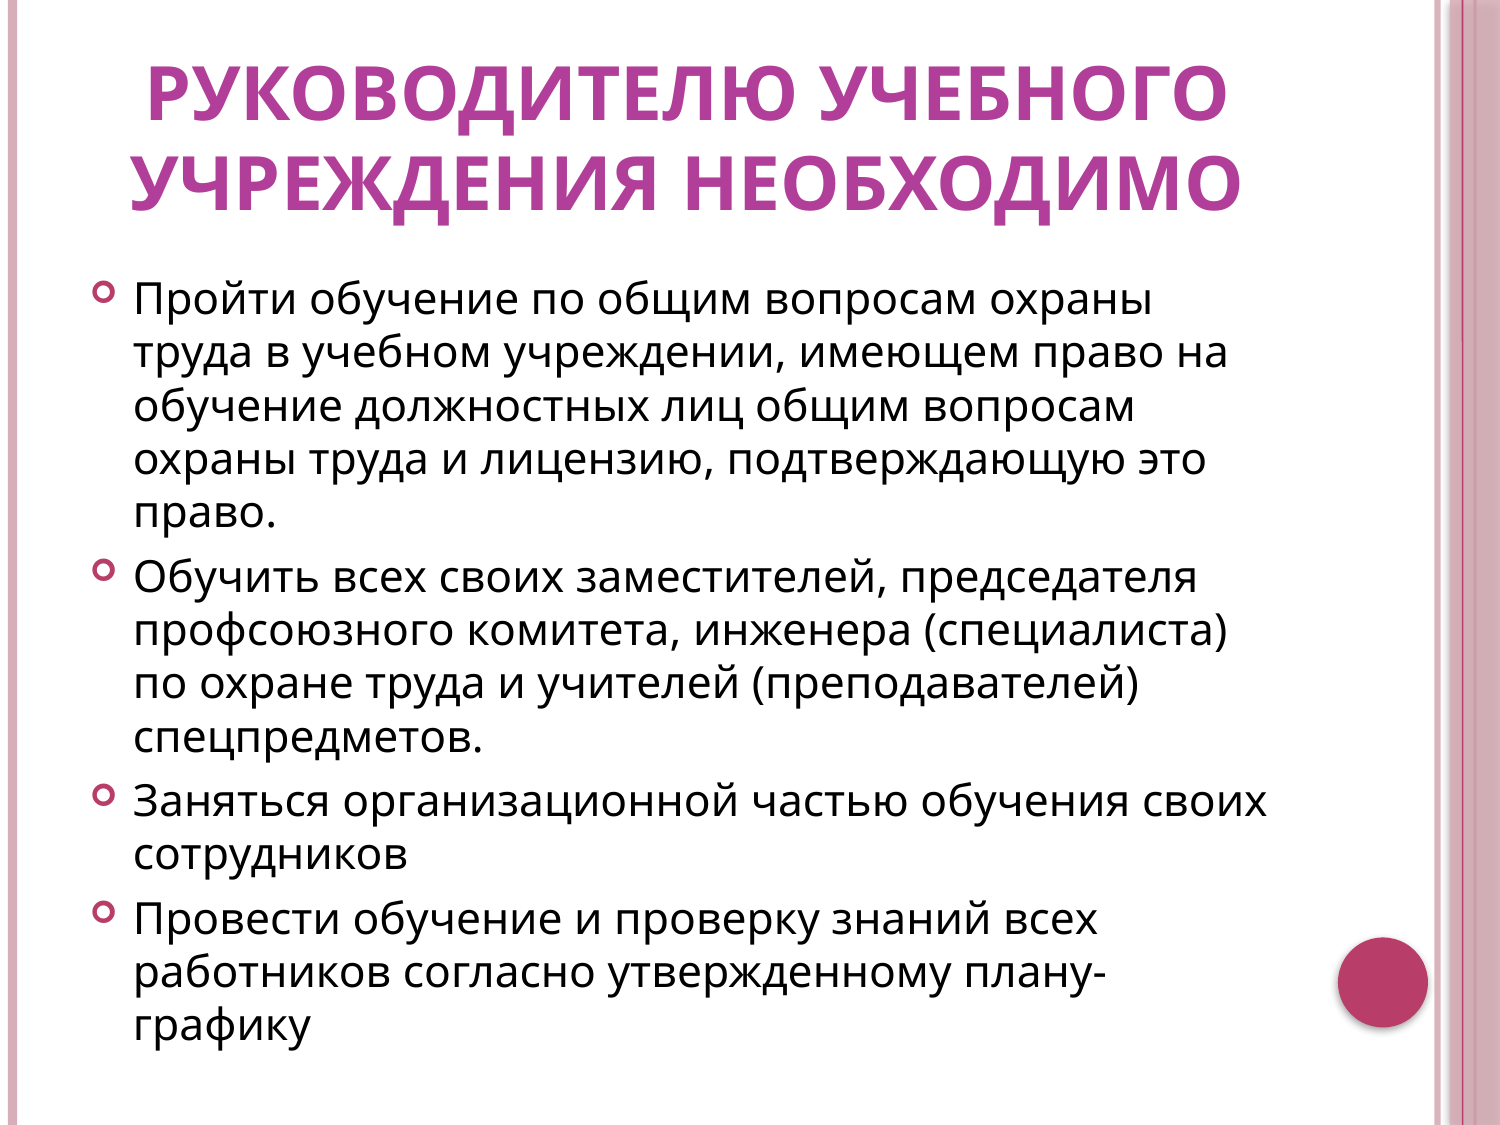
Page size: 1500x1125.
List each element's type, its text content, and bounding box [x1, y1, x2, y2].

list Пройти обучение по общим вопросам охраны труда в учебном учреждении, имеющем право на обучение должностных лиц общим вопросам охраны труда и лицензию, подтверждающую это право. Обучить всех своих заместителей, председателя профсоюзного комитета, инженера (специалиста) по охране труда и учителей (преподавателей) спецпредметов. Заняться организационной частью обучения своих сотрудников Провести обучение и проверку знаний всех работников согласно утвержденному плану-графику [75, 262, 1300, 1062]
title Руководителю учебного учреждения необходимо [75, 45, 1300, 233]
